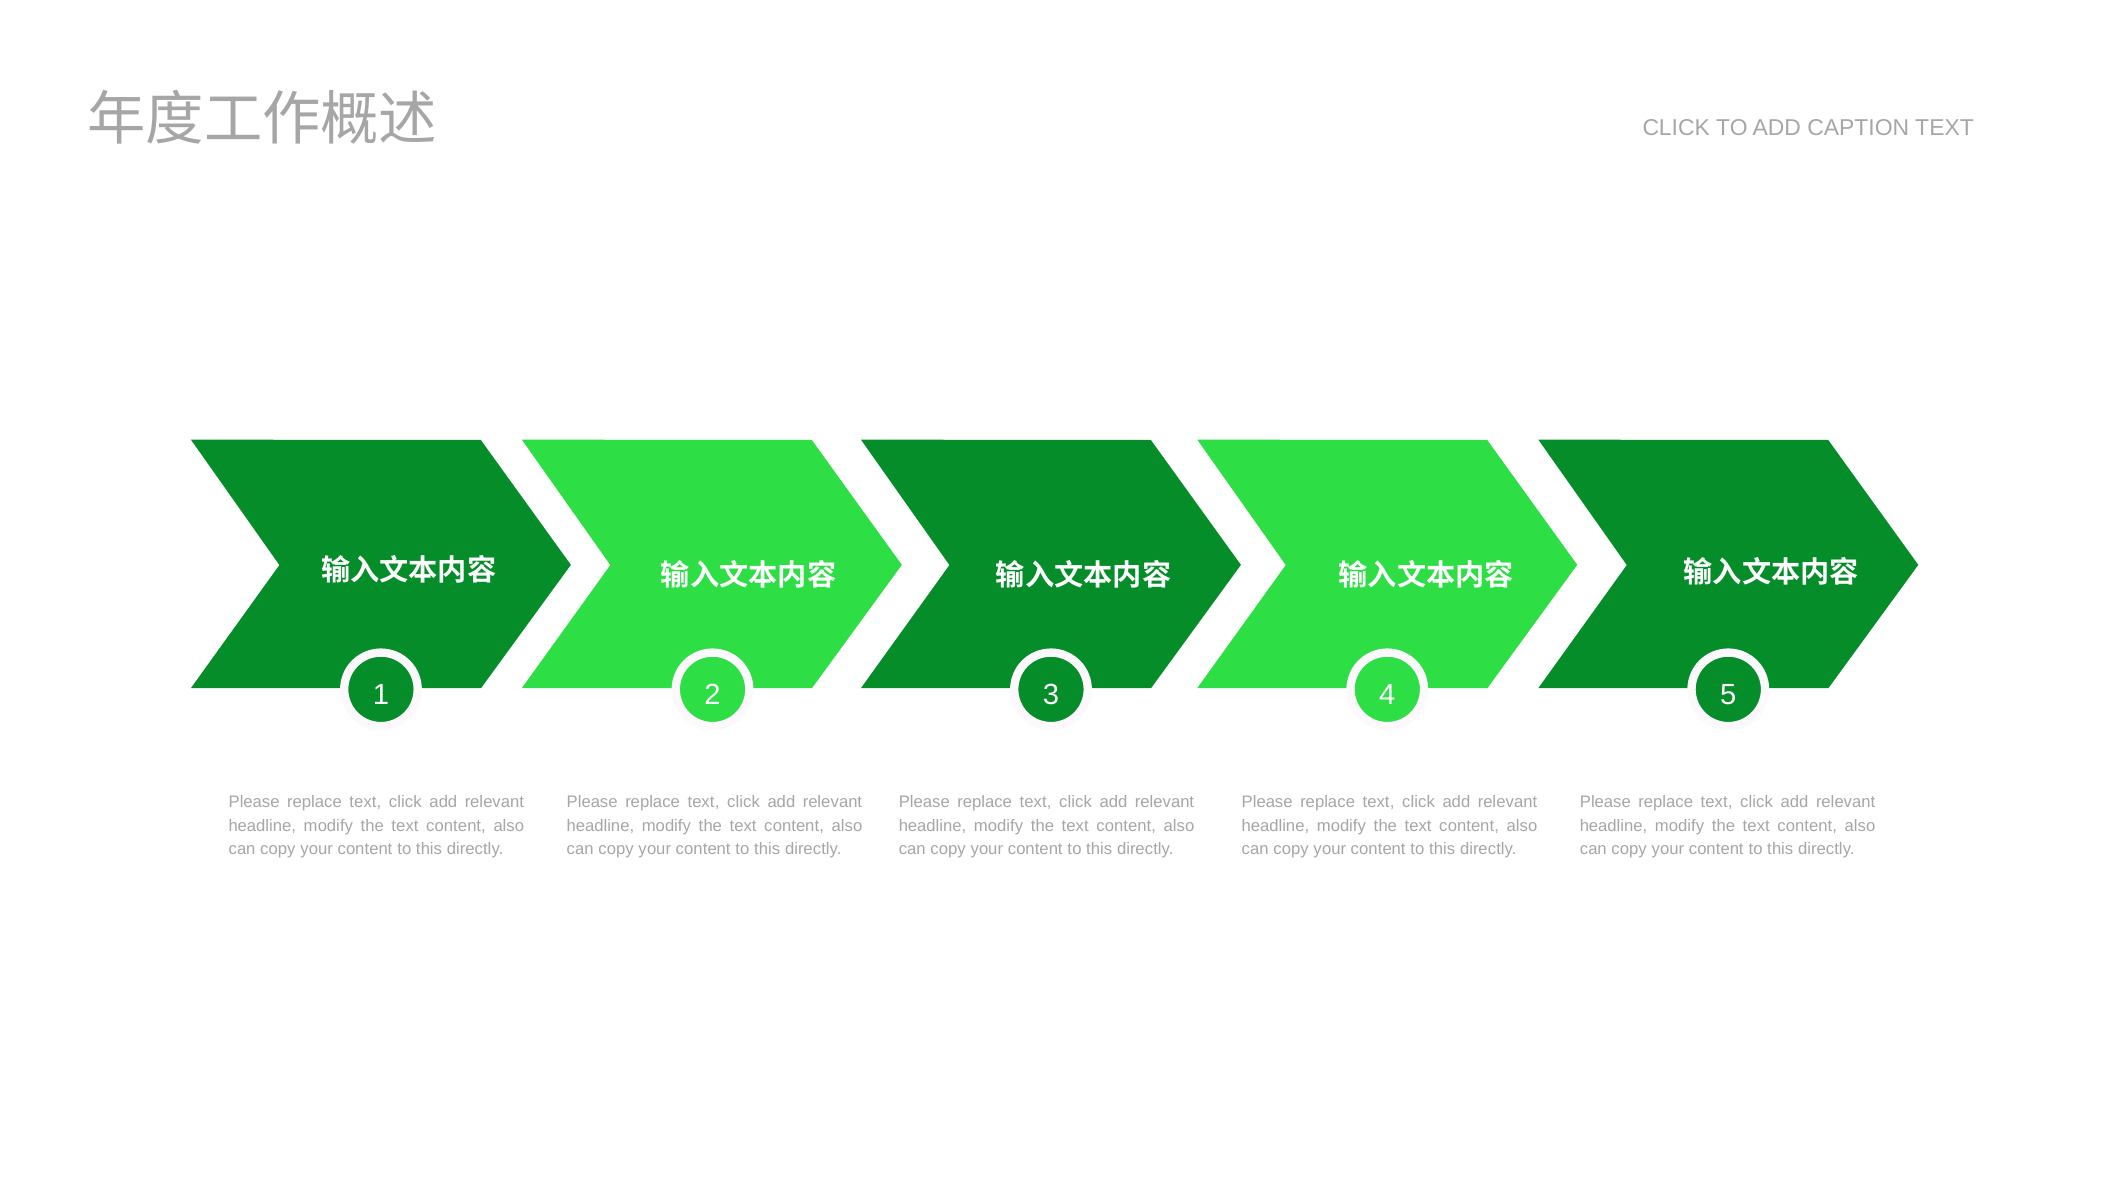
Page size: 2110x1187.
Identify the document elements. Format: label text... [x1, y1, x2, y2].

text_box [344, 652, 418, 727]
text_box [190, 439, 521, 689]
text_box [1014, 652, 1088, 727]
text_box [1197, 439, 1538, 689]
text_box Please replace text, click add relevant headline, modify the text content, also can copy your content to this directly. [228, 786, 525, 859]
text_box Please replace text, click add relevant headline, modify the text content, also can copy your content to this directly. [898, 786, 1195, 859]
text_box Please replace text, click add relevant headline, modify the text content, also can copy your content to this directly. [1241, 786, 1538, 859]
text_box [860, 439, 1197, 689]
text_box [1691, 652, 1766, 727]
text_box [87, 78, 2022, 153]
text_box Please replace text, click add relevant headline, modify the text content, also can copy your content to this directly. [1579, 786, 1876, 859]
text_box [1350, 652, 1425, 727]
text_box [1538, 439, 1919, 689]
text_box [521, 439, 860, 689]
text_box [675, 652, 750, 727]
text_box Please replace text, click add relevant headline, modify the text content, also can copy your content to this directly. [566, 786, 863, 859]
